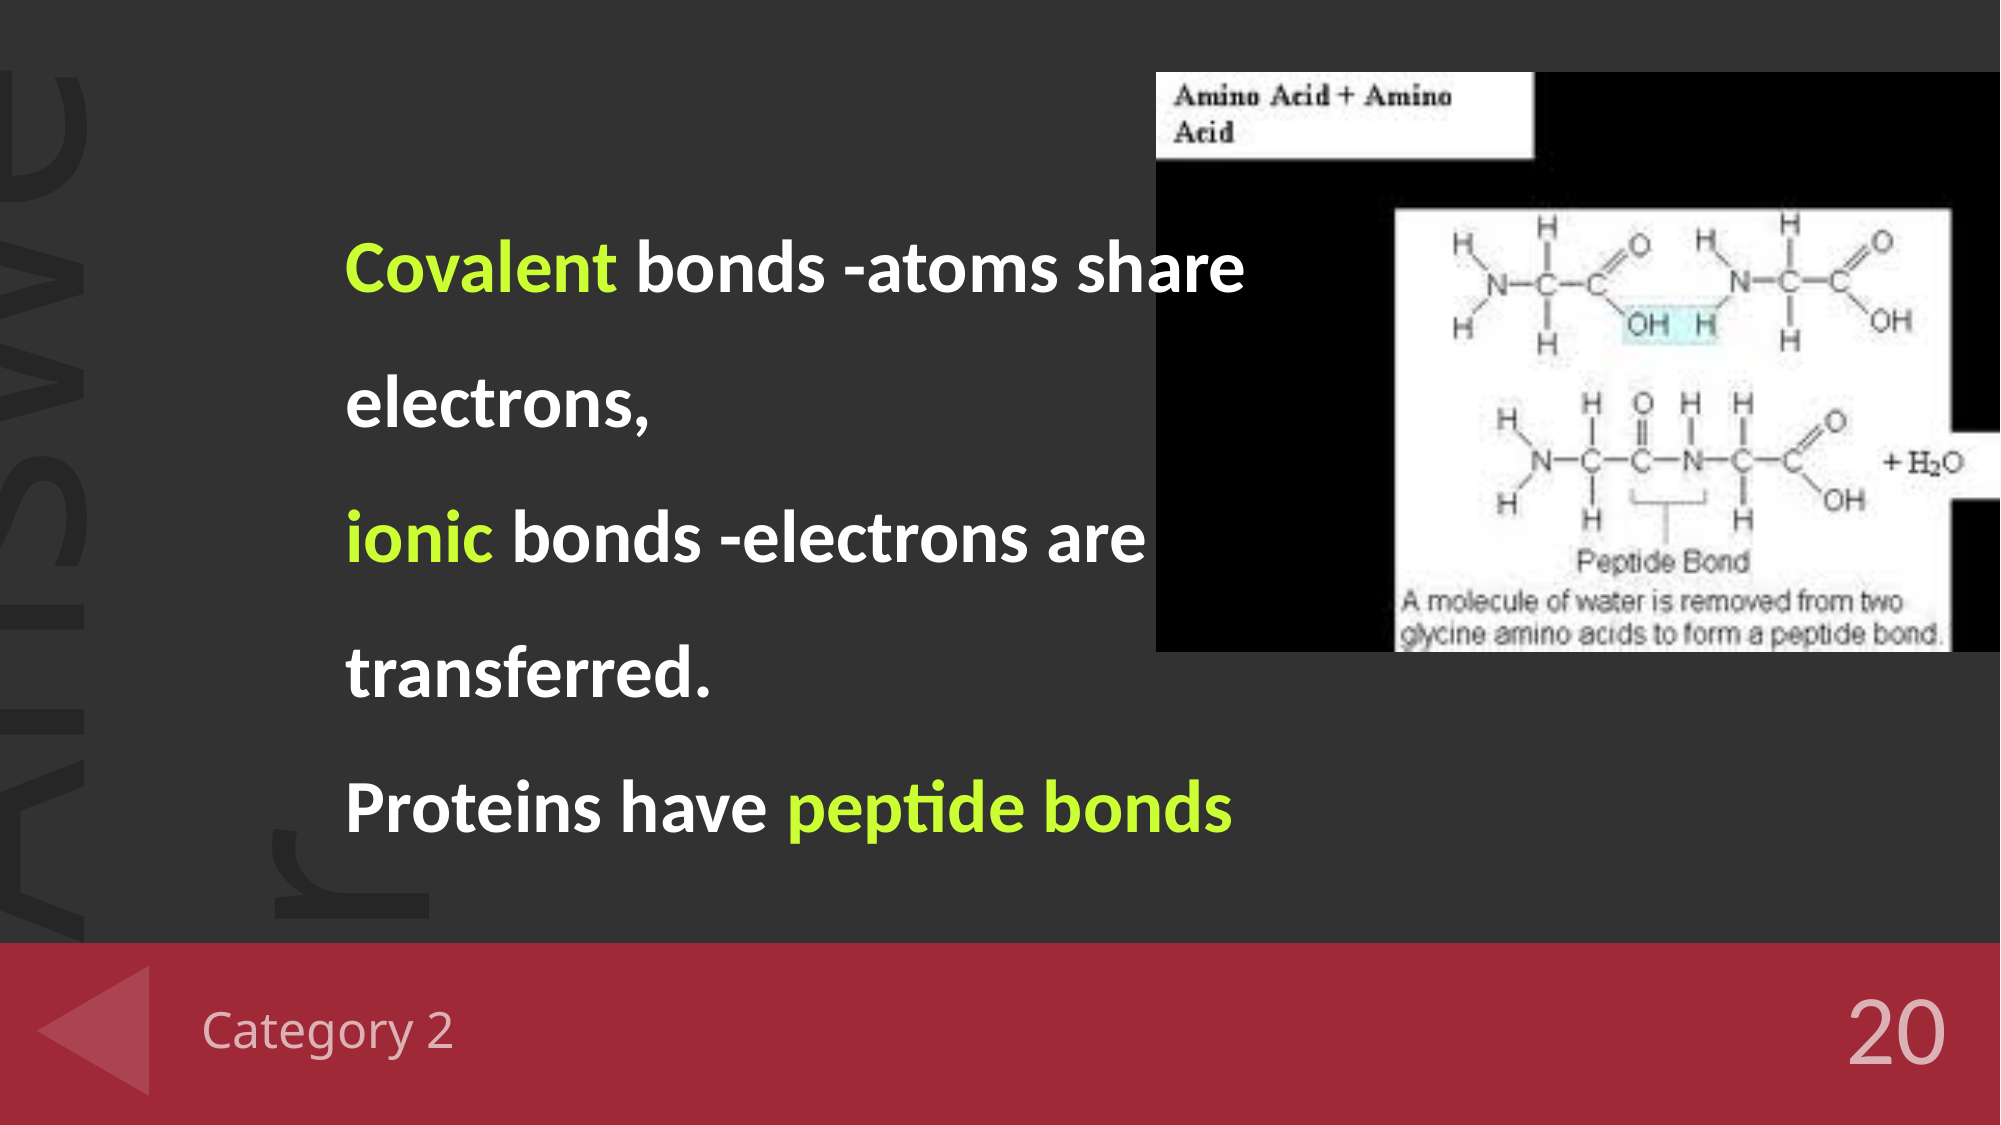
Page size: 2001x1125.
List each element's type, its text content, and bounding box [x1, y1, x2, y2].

picture [1156, 72, 2000, 652]
list 20 [1494, 967, 1963, 1097]
title Category 2 [185, 967, 1494, 1097]
list Covalent bonds -atoms share electrons, ionic bonds -electrons are transferred. Proteins have peptide bonds [330, 123, 1347, 898]
